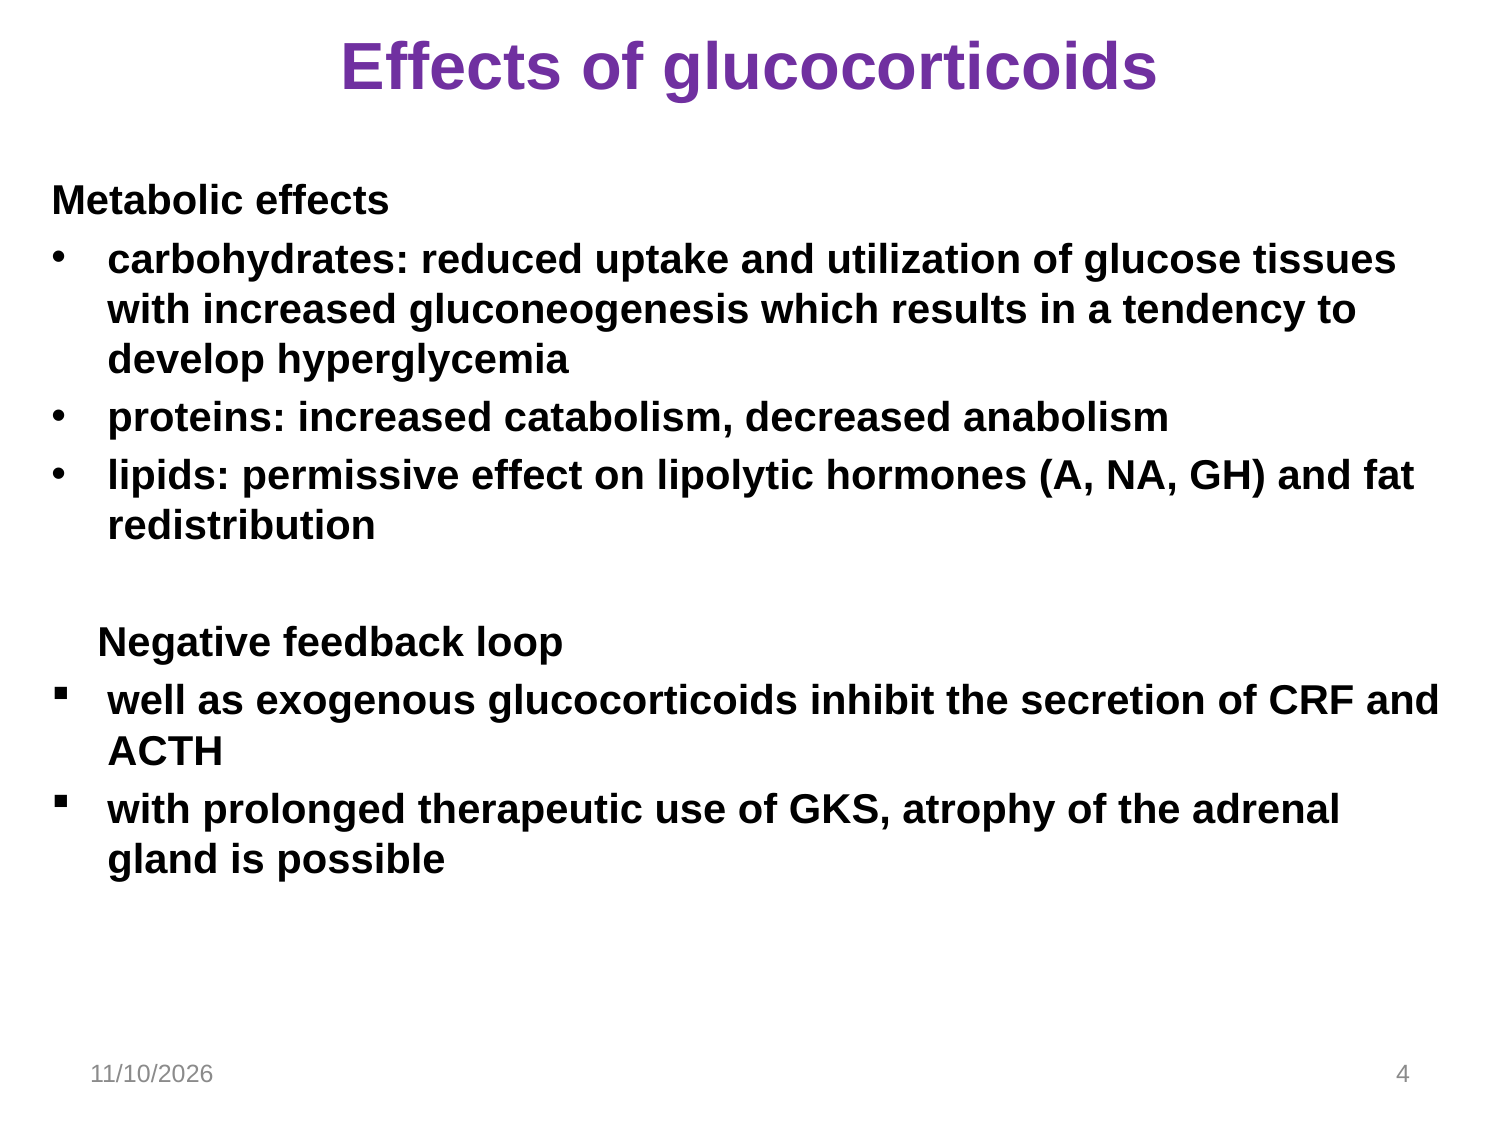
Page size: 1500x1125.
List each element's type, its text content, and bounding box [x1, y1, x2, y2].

title Effects of glucocorticoids [0, 0, 1500, 126]
slide_number 4 [1074, 1042, 1425, 1103]
list Metabolic effects carbohydrates: reduced uptake and utilization of glucose tissues with increased gluconeogenesis which results in a tendency to develop hyperglycemia proteins: increased catabolism, decreased anabolism lipids: permissive effect on lipolytic hormones (A, NA, GH) and fat redistribution Negative feedback loop well as exogenous glucocorticoids inhibit the secretion of CRF and ACTH with prolonged therapeutic use of GKS, atrophy of the adrenal gland is possible [35, 165, 1470, 1076]
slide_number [75, 1042, 425, 1103]
